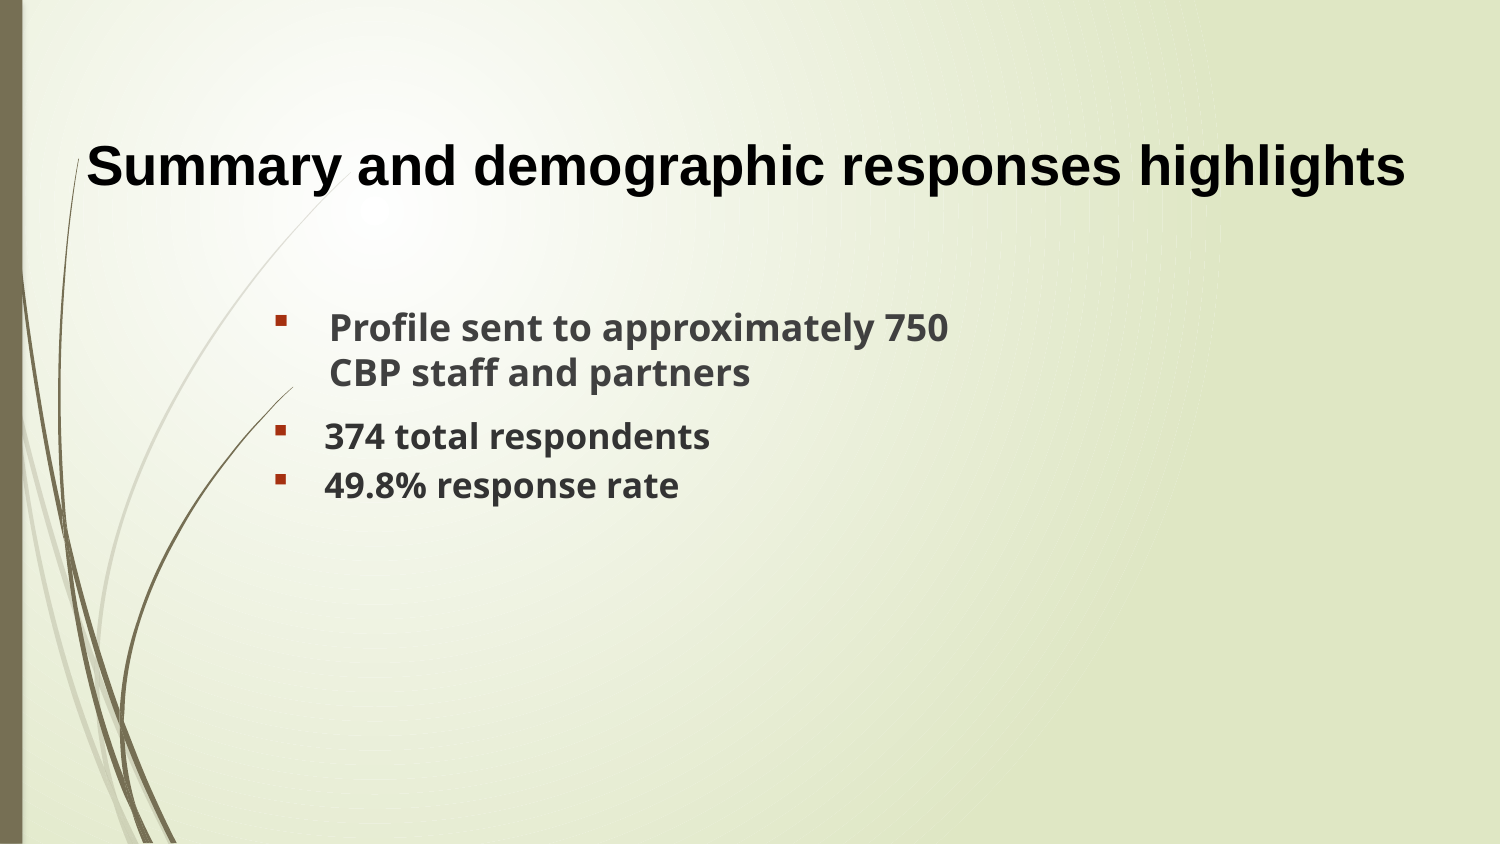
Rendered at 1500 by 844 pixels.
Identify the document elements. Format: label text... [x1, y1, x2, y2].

text_box Summary and demographic responses highlights [79, 92, 1430, 233]
list 374 total respondents [257, 406, 1009, 455]
list 49.8% response rate [257, 455, 1009, 513]
list Profile sent to approximately 750 CBP staff and partners [257, 295, 1009, 354]
